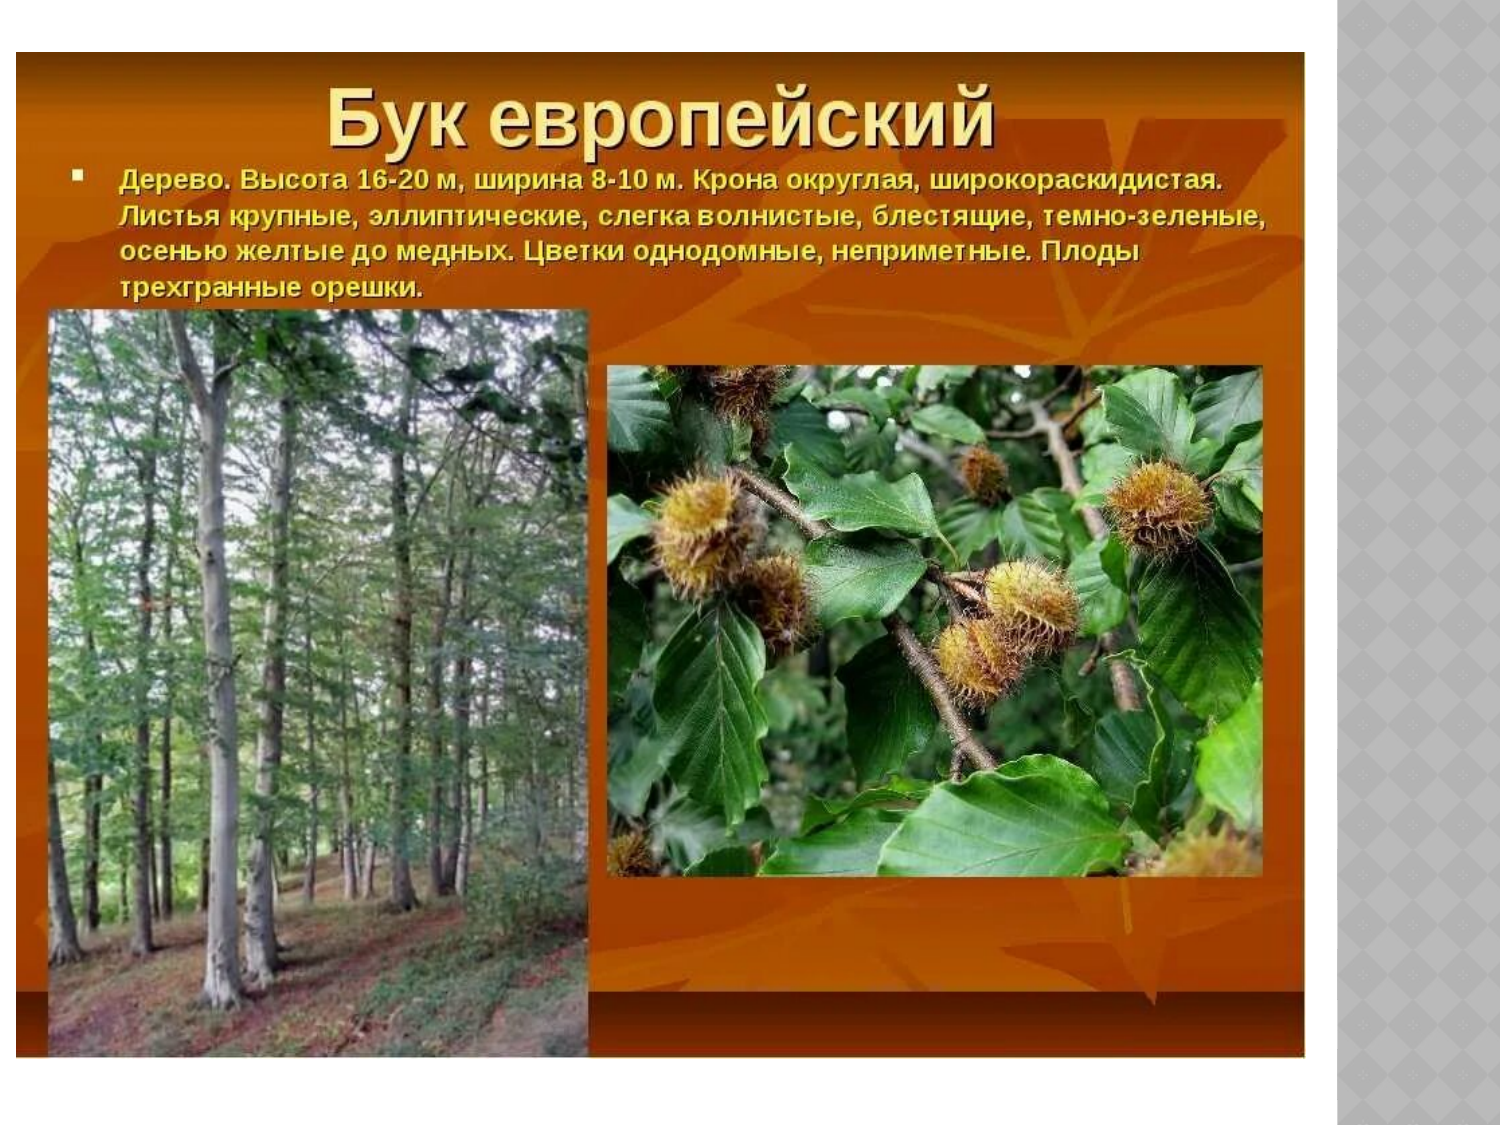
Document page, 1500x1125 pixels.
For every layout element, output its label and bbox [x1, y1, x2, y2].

list [16, 52, 1306, 1060]
